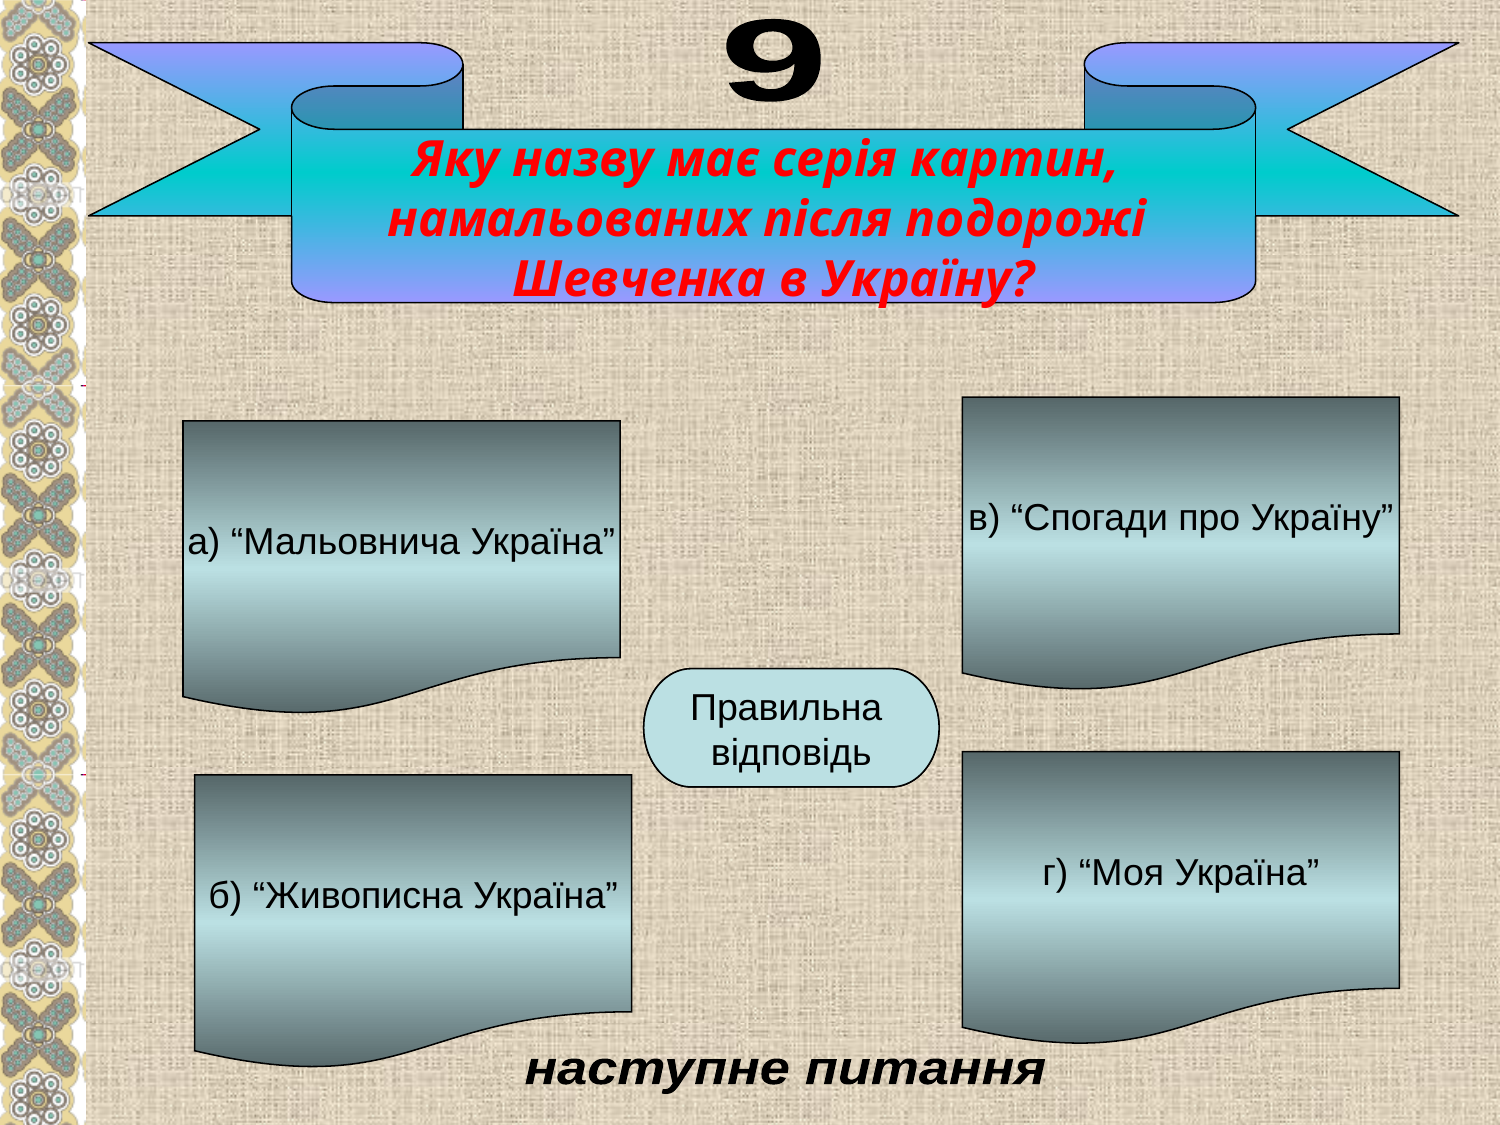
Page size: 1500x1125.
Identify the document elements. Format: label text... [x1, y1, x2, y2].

text_box а) “Мальовнича Україна” [183, 420, 621, 713]
text_box б) “Живописна Україна” [194, 774, 632, 1067]
text_box Правильна відповідь [643, 668, 940, 787]
text_box г) “Моя Україна” [962, 751, 1400, 1044]
picture [0, 0, 1500, 1125]
text_box Яку назву має серія картин, намальованих після подорожі Шевченка в Україну? [90, 42, 1459, 303]
text_box в) “Спогади про Україну” [962, 397, 1400, 689]
